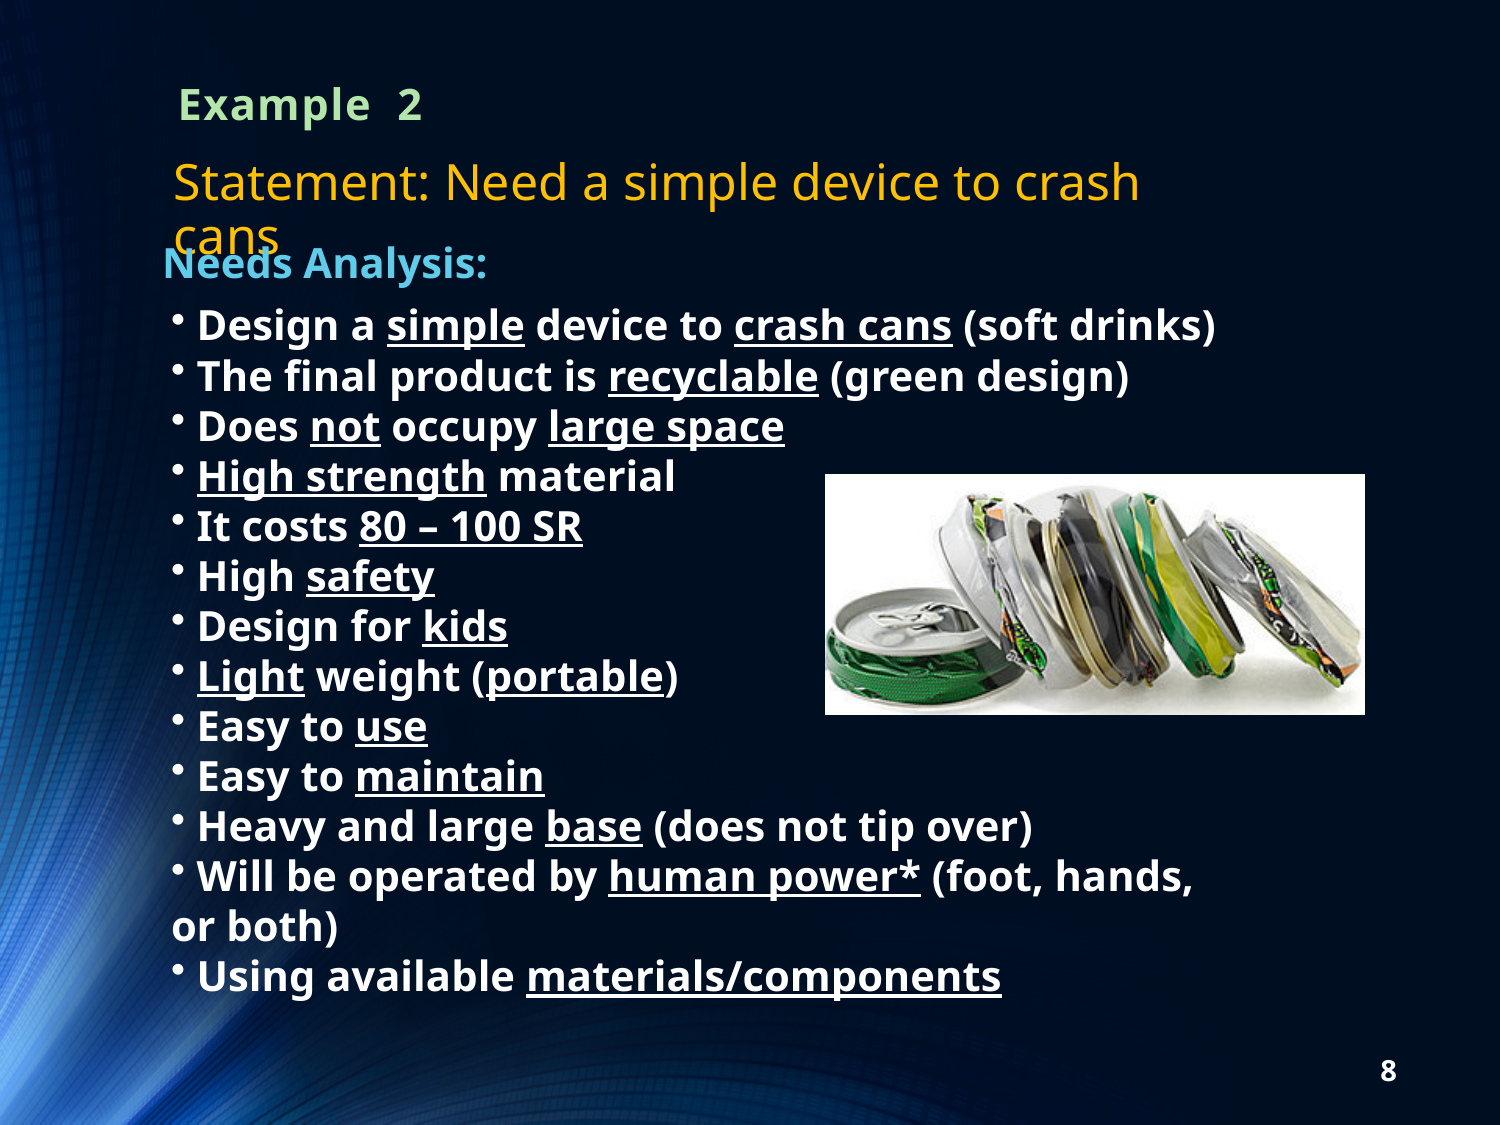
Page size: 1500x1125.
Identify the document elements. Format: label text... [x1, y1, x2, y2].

picture [0, 0, 1500, 1125]
title Example 2 [162, 50, 488, 138]
list Statement: Need a simple device to crash cans [158, 149, 1275, 225]
text_box Needs Analysis: [147, 229, 503, 294]
text_box Design a simple device to crash cans (soft drinks) The final product is recyclable (green design) Does not occupy large space High strength material It costs 80 – 100 SR High safety Design for kids Light weight (portable) Easy to use Easy to maintain Heavy and large base (does not tip over) Will be operated by human power* (foot, hands, or both) Using available materials/components [156, 261, 1250, 1007]
slide_number 8 [1308, 1050, 1413, 1096]
